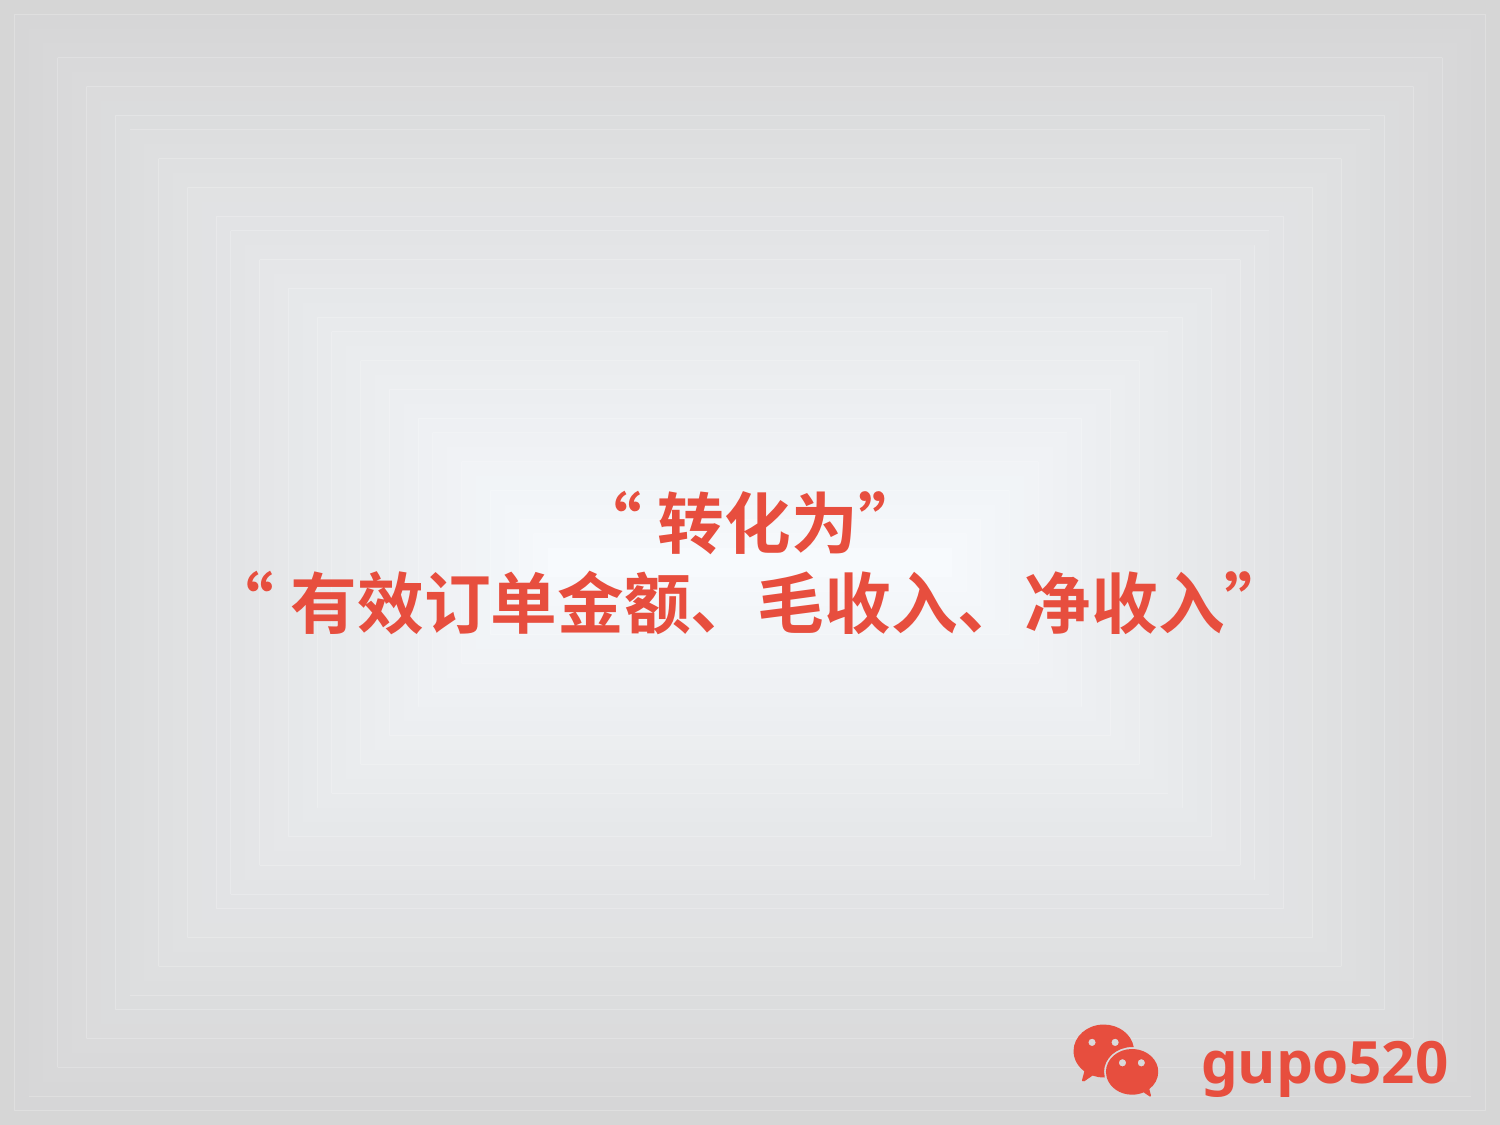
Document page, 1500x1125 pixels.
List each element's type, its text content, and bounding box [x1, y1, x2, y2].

text_box “转化为” “有效订单金额、毛收入、净收入” [183, 474, 1317, 649]
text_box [1073, 1018, 1473, 1104]
